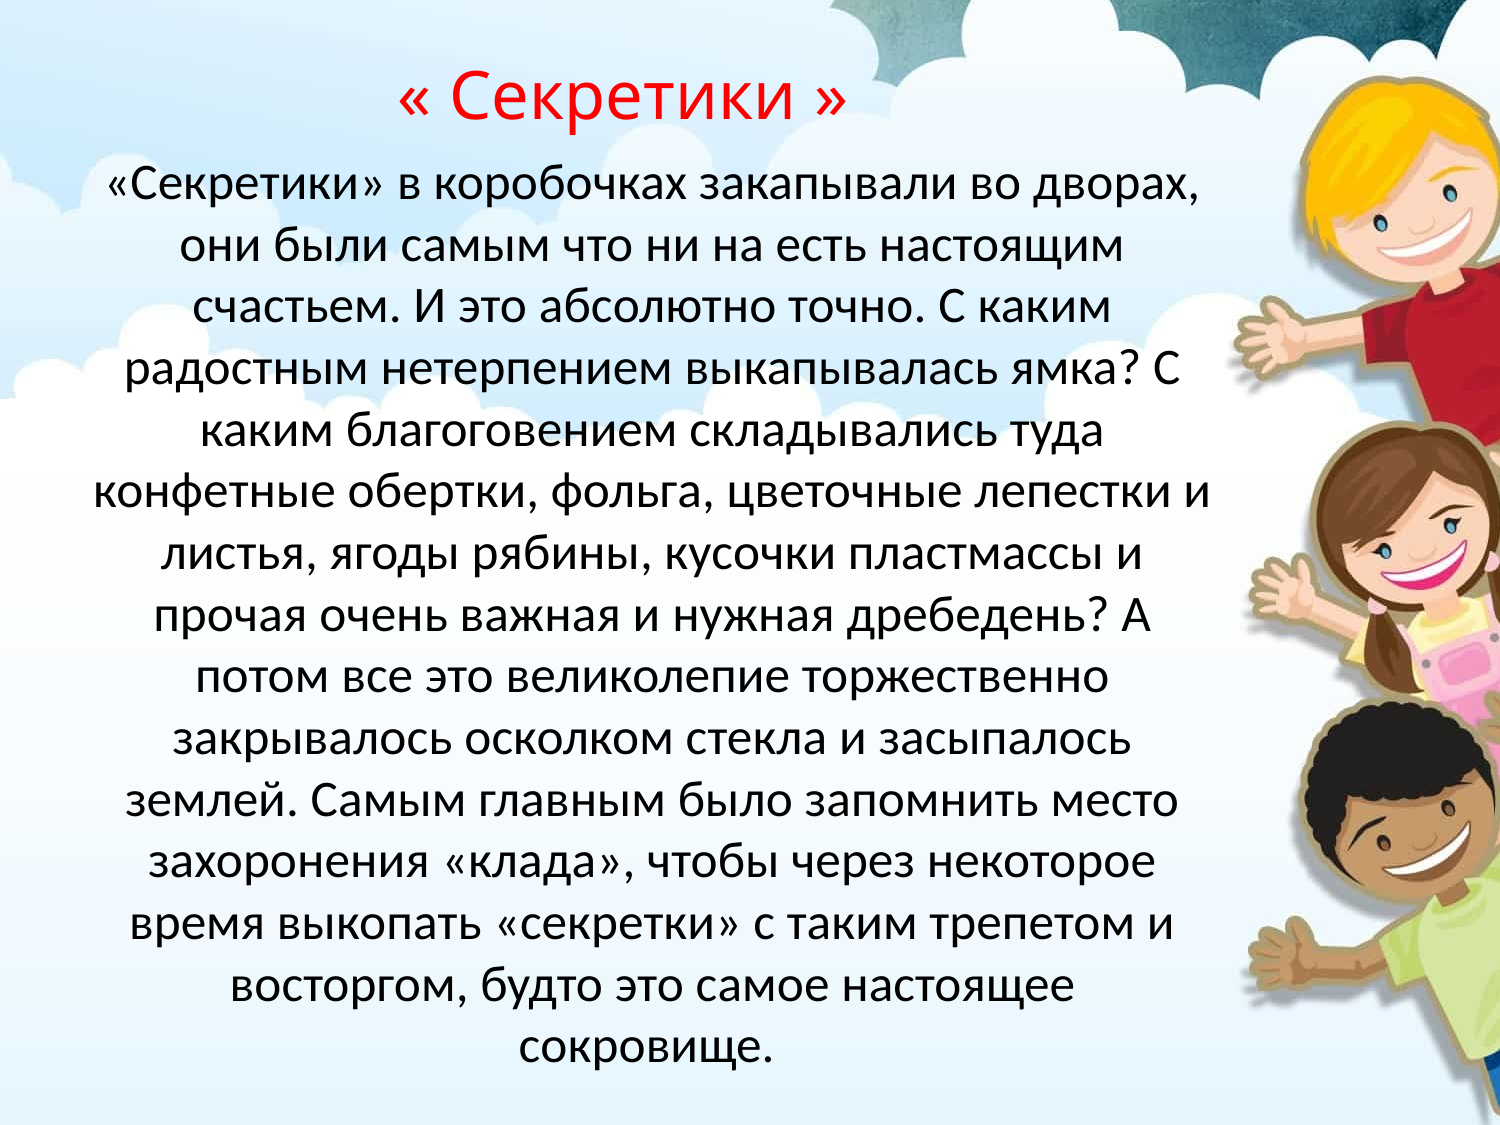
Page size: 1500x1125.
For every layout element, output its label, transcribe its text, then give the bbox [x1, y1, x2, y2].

picture [0, 0, 1500, 1125]
title « Секретики » [75, 45, 1172, 140]
list «Секретики» в коробочках закапывали во дворах, они были самым что ни на есть настоящим счастьем. И это абсолютно точно. С каким радостным нетерпением выкапывалась ямка? С каким благоговением складывались туда конфетные обертки, фольга, цветочные лепестки и листья, ягоды рябины, кусочки пластмассы и прочая очень важная и нужная дребедень? А потом все это великолепие торжественно закрывалось осколком стекла и засыпалось землей. Самым главным было запомнить место захоронения «клада», чтобы через некоторое время выкопать «секретки» с таким трепетом и восторгом, будто это самое настоящее сокровище. [75, 140, 1231, 1090]
